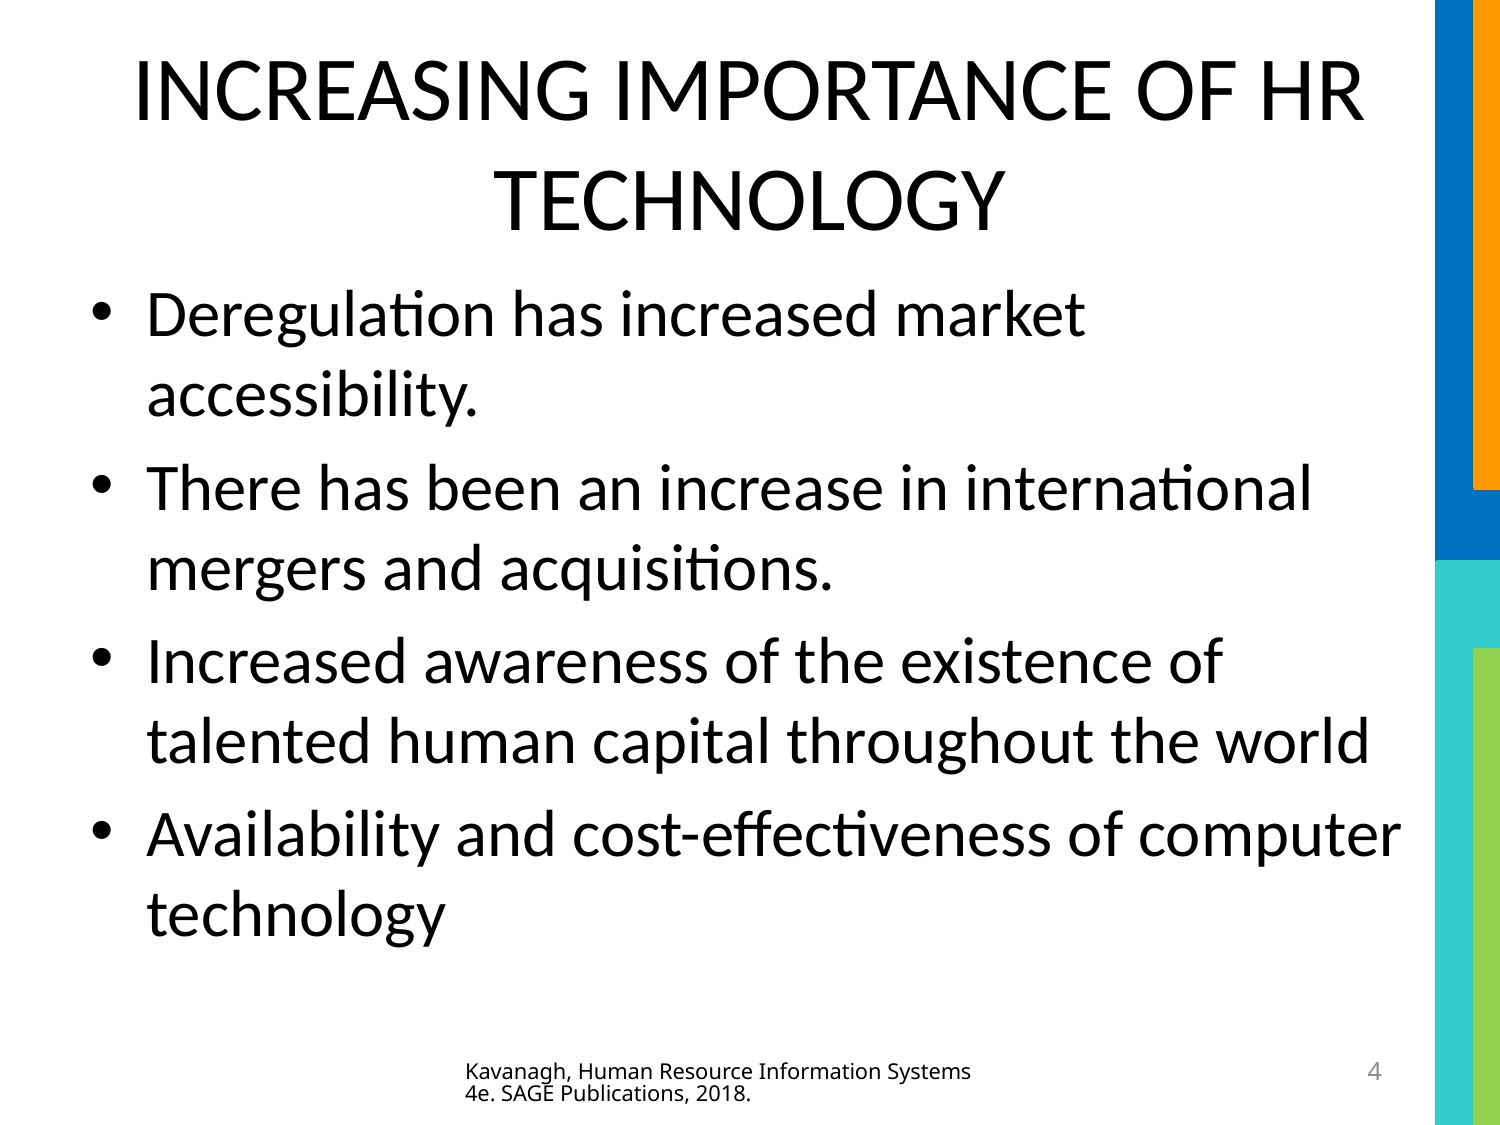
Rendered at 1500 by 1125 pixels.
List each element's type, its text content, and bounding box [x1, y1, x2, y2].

list Deregulation has increased market accessibility. There has been an increase in international mergers and acquisitions. Increased awareness of the existence of talented human capital throughout the world Availability and cost-effectiveness of computer technology [75, 262, 1425, 1005]
slide_number 4 [1059, 1042, 1397, 1103]
title INCREASING IMPORTANCE OF HR TECHNOLOGY [75, 45, 1425, 233]
footer Kavanagh, Human Resource Information Systems 4e. SAGE Publications, 2018. [450, 1042, 1004, 1103]
